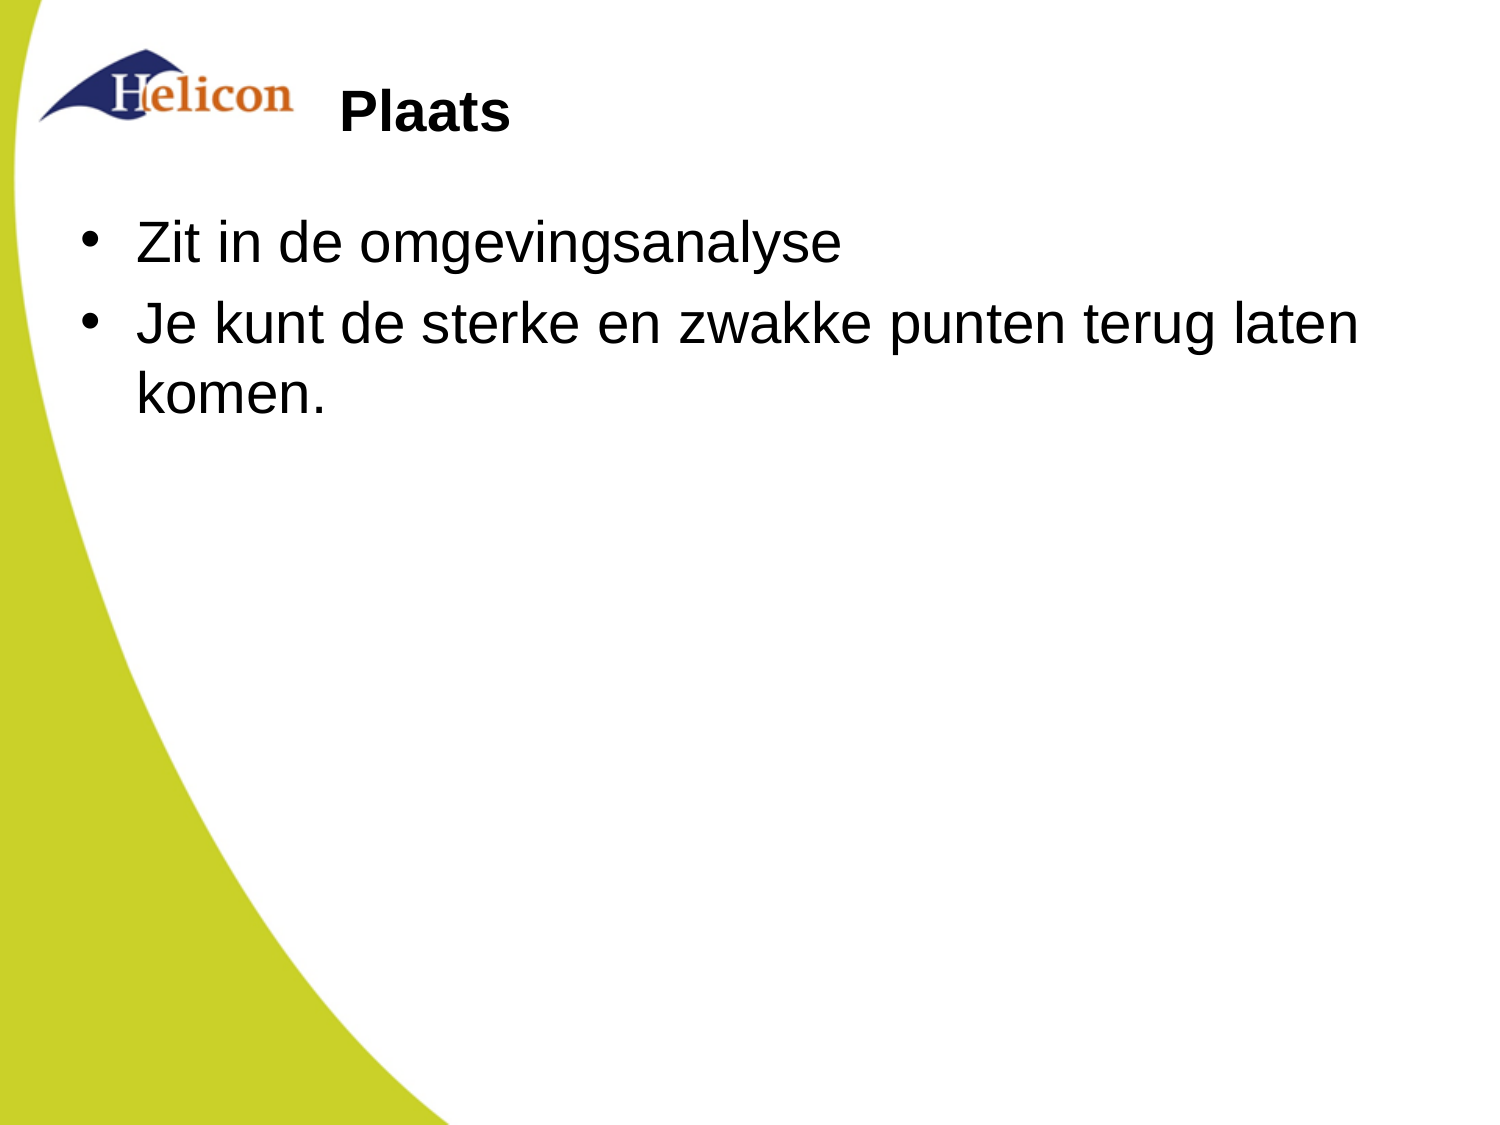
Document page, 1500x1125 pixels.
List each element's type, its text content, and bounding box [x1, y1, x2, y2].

title Plaats [324, 54, 1415, 161]
picture [0, 0, 1500, 1125]
list Zit in de omgevingsanalyse Je kunt de sterke en zwakke punten terug laten komen. [64, 196, 1425, 1005]
